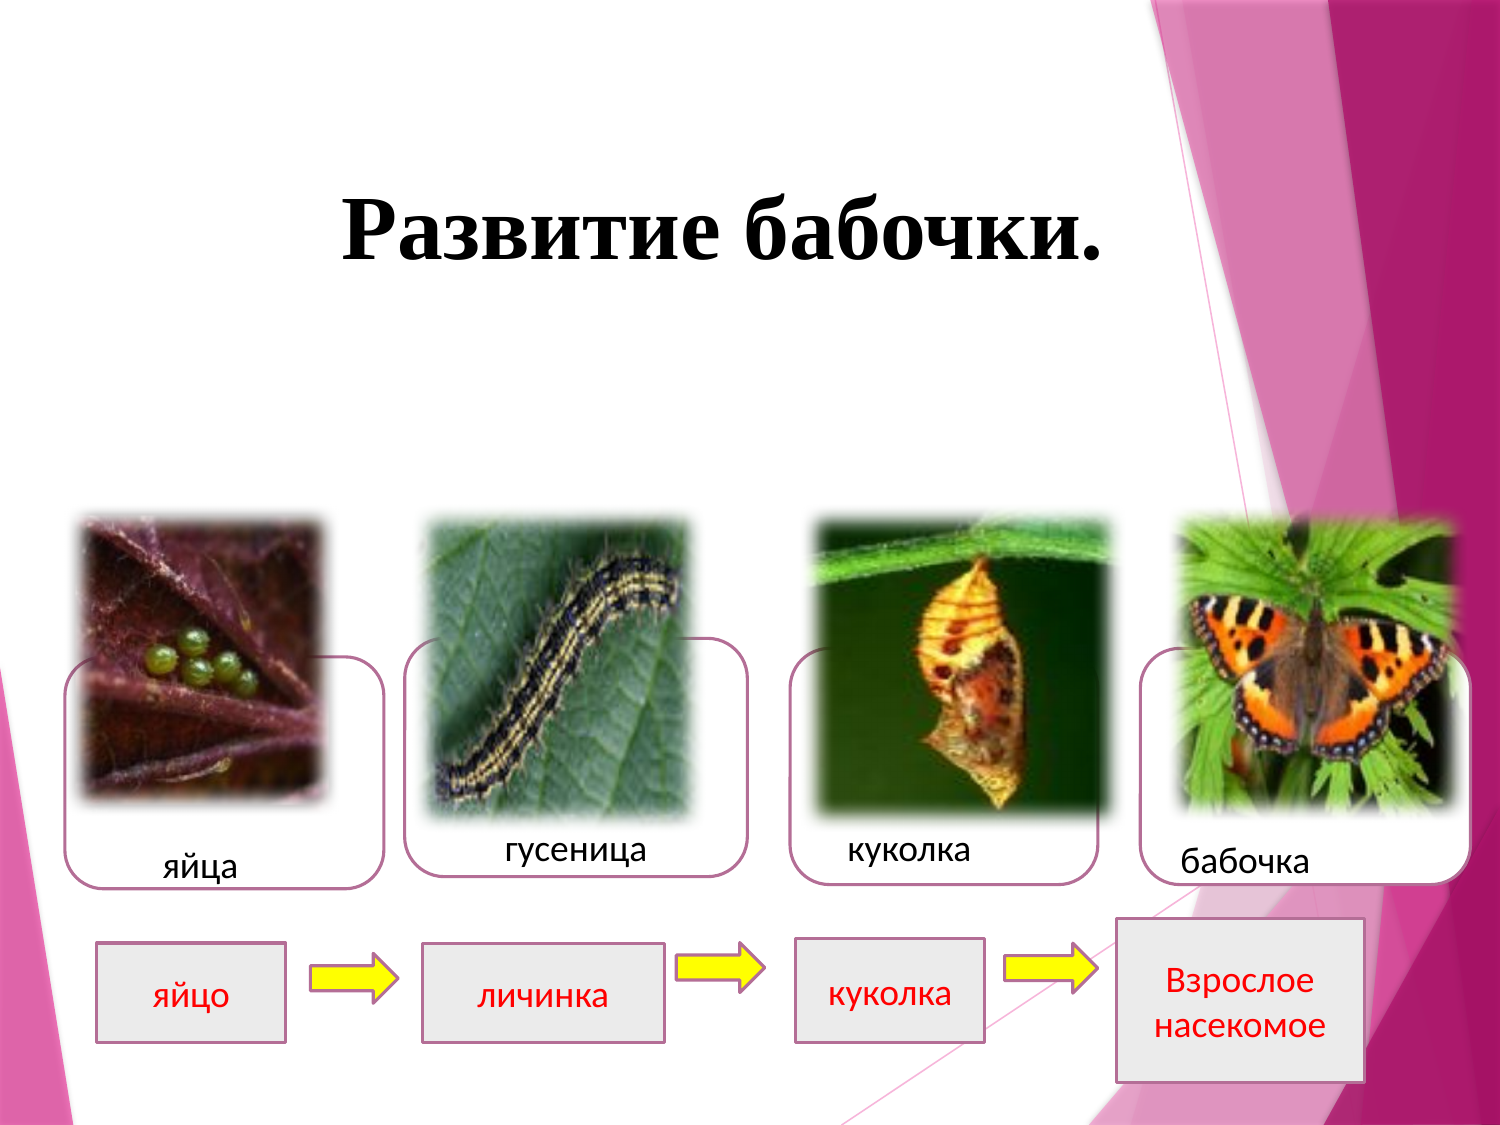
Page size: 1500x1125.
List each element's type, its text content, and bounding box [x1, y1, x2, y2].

text_box [1393, 829, 1473, 887]
text_box гусеница [490, 816, 721, 877]
picture [1165, 502, 1472, 825]
text_box личинка [421, 942, 666, 1044]
text_box яя [63, 655, 386, 891]
text_box гугу [403, 663, 718, 879]
text_box куколка [794, 937, 986, 1044]
text_box Взрослое насекомое [1115, 917, 1366, 1084]
text_box [308, 951, 400, 1005]
text_box [1138, 651, 1165, 884]
picture [798, 502, 1128, 833]
text_box бабочка [1165, 832, 1393, 889]
text_box куколка [832, 841, 1069, 877]
picture [64, 502, 341, 818]
text_box Развитие бабочки. [262, 160, 1184, 286]
text_box [788, 669, 1100, 887]
text_box гугу [713, 637, 749, 876]
text_box яйцо [95, 941, 287, 1044]
text_box [674, 941, 766, 994]
picture [410, 502, 708, 835]
text_box яйца [147, 833, 363, 894]
text_box [1003, 941, 1099, 995]
